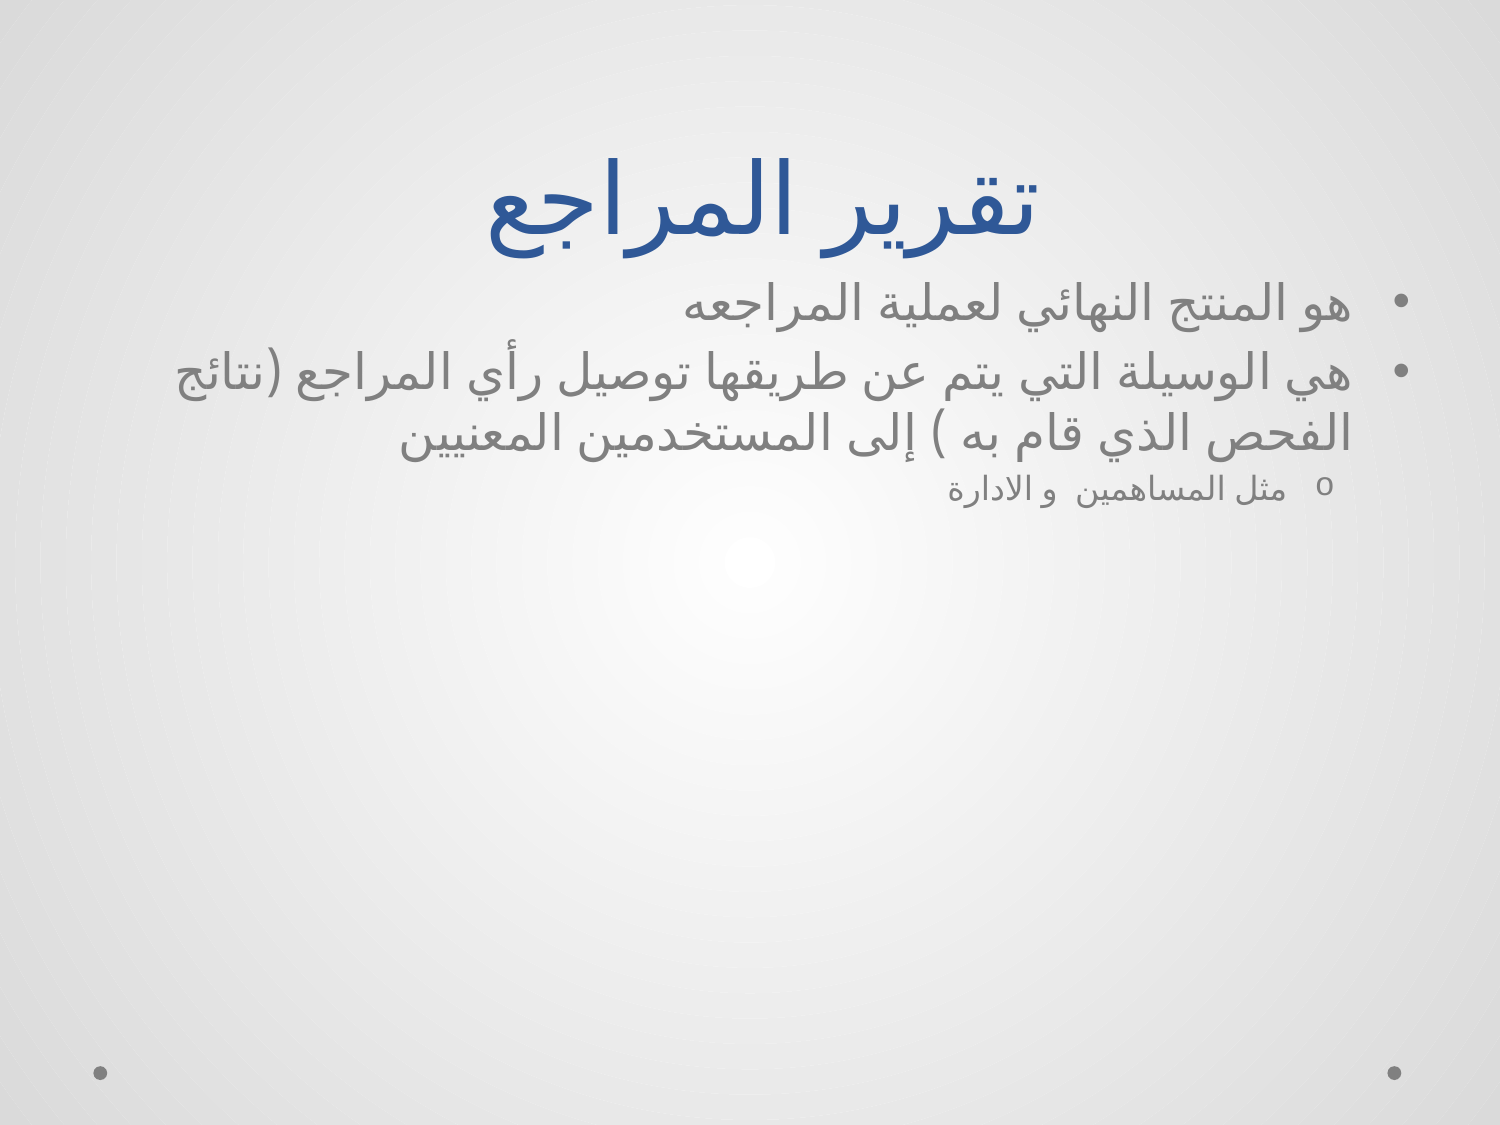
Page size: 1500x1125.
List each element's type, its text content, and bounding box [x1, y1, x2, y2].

title تقرير المراجع [75, 0, 1425, 262]
list هو المنتج النهائي لعملية المراجعه هي الوسيلة التي يتم عن طريقها توصيل رأي المراجع (نتائج الفحص الذي قام به ) إلى المستخدمين المعنيين مثل المساهمين و الادارة [75, 262, 1425, 1005]
